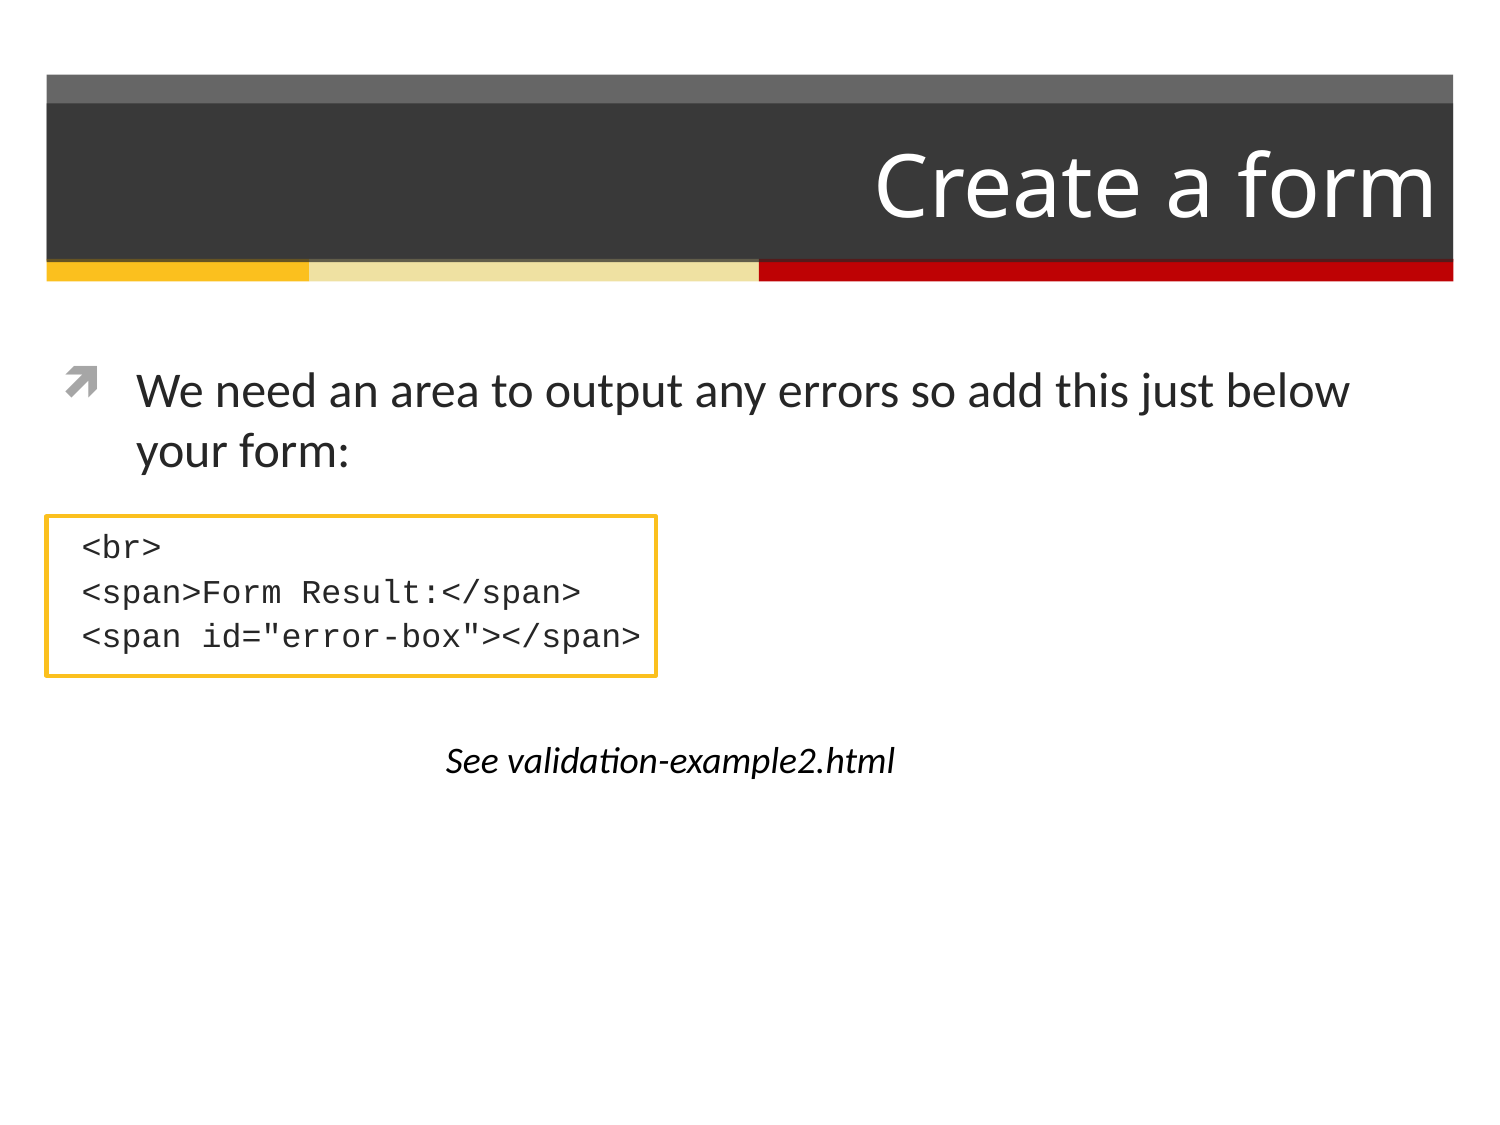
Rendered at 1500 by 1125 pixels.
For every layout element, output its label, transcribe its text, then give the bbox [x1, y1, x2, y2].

text_box See validation-example2.html [431, 728, 984, 788]
list We need an area to output any errors so add this just below your form: <br> <span>Form Result:</span> <span id="error-box"></span> [46, 350, 1454, 1005]
title Create a form [46, 103, 1454, 263]
text_box [44, 514, 658, 678]
